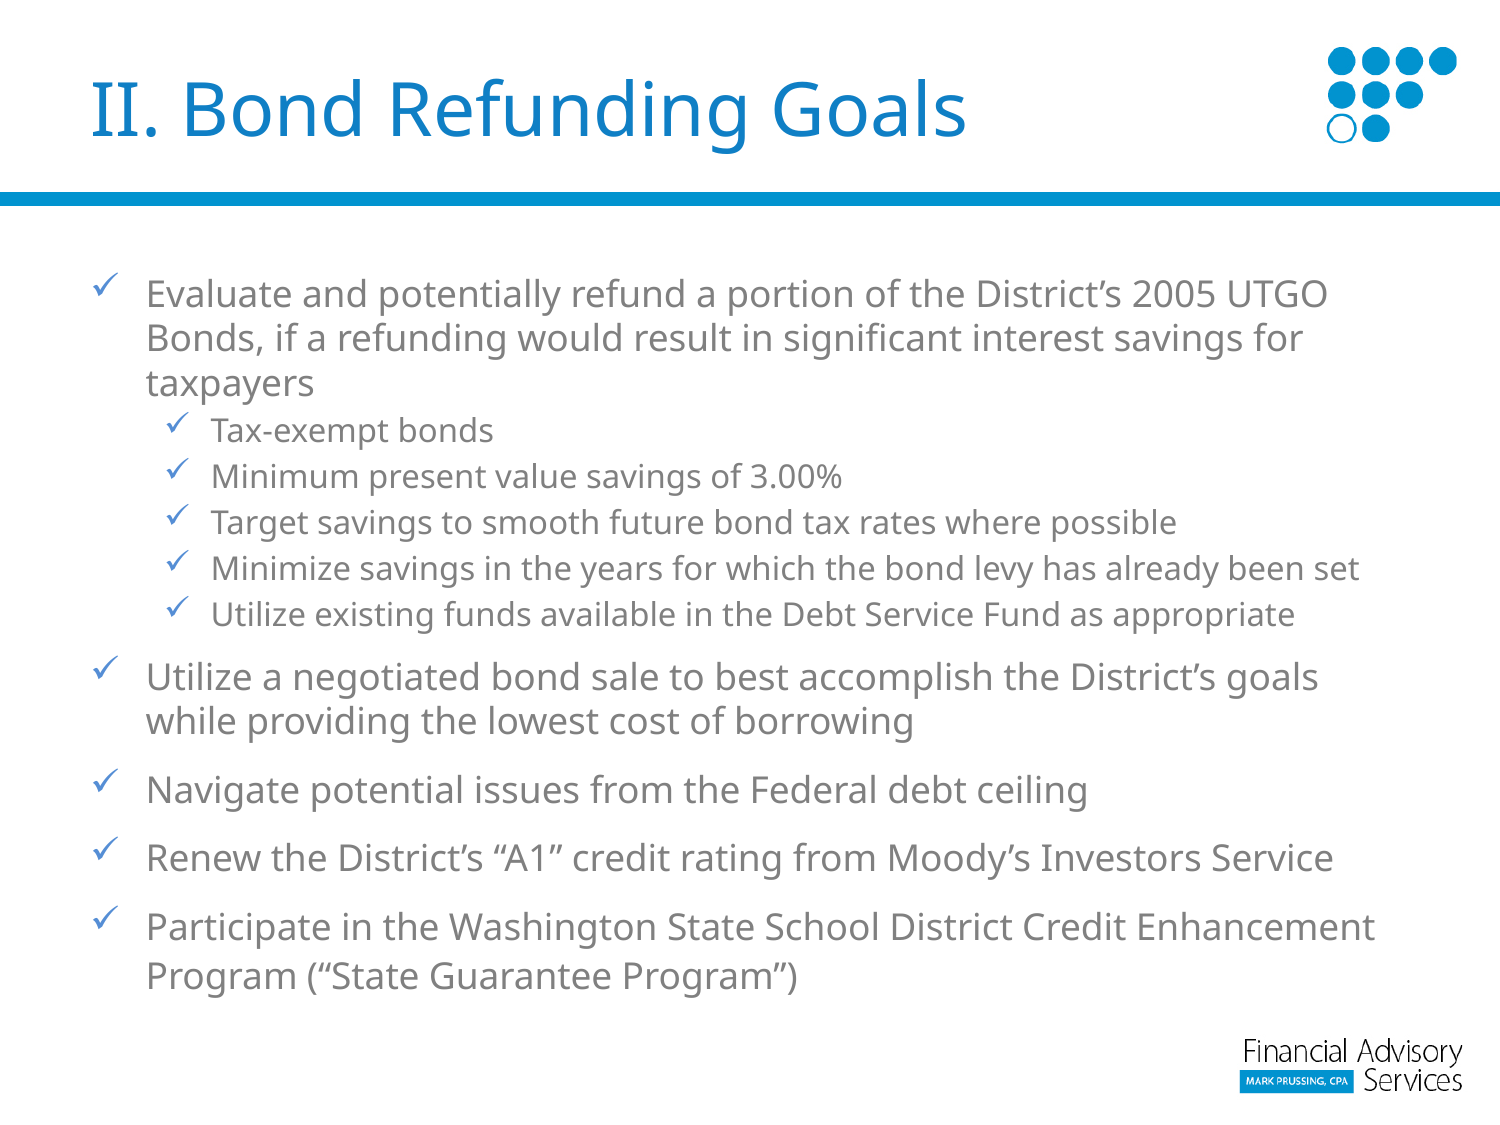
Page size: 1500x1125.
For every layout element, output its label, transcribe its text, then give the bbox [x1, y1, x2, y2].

picture [0, 0, 1500, 191]
picture [0, 207, 1500, 1125]
title II. Bond Refunding Goals [75, 12, 1319, 200]
list Evaluate and potentially refund a portion of the District’s 2005 UTGO Bonds, if a refunding would result in significant interest savings for taxpayers Tax-exempt bonds Minimum present value savings of 3.00% Target savings to smooth future bond tax rates where possible Minimize savings in the years for which the bond levy has already been set Utilize existing funds available in the Debt Service Fund as appropriate Utilize a negotiated bond sale to best accomplish the District’s goals while providing the lowest cost of borrowing Navigate potential issues from the Federal debt ceiling Renew the District’s “A1” credit rating from Moody’s Investors Service Participate in the Washington State School District Credit Enhancement Program (“State Guarantee Program”) [75, 262, 1425, 1005]
